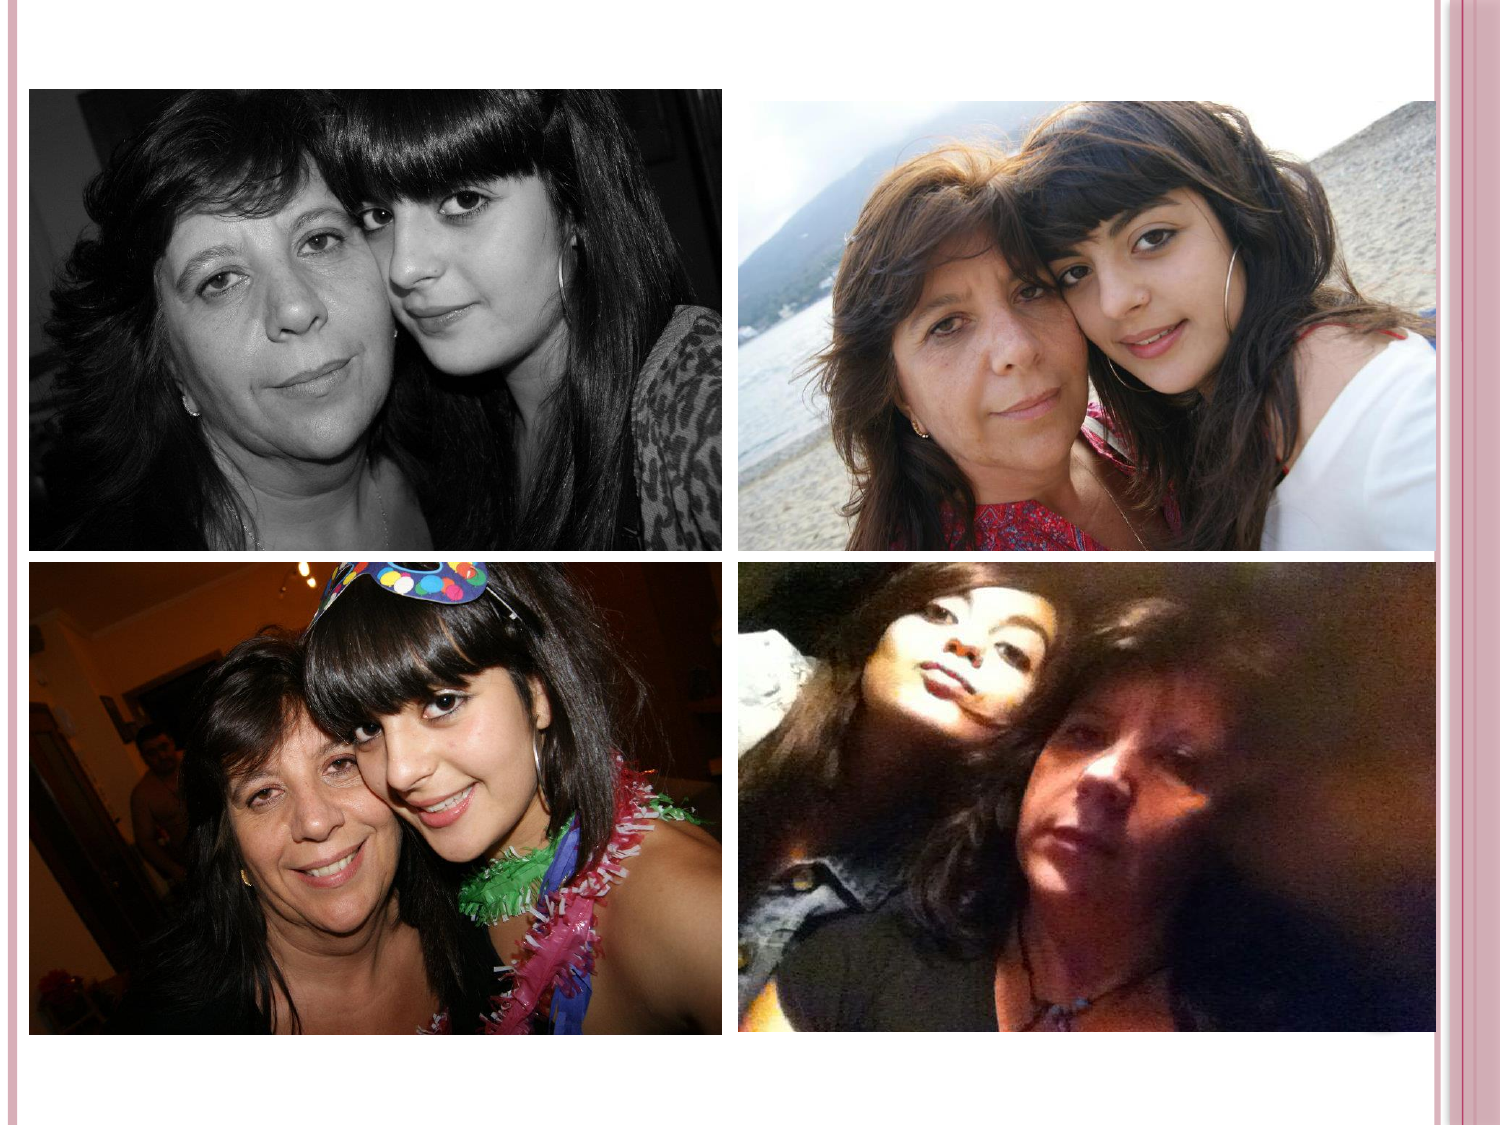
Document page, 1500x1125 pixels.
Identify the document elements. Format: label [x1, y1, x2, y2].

picture [28, 561, 723, 1036]
picture [737, 561, 1436, 1032]
picture [28, 89, 723, 552]
picture [737, 101, 1436, 552]
